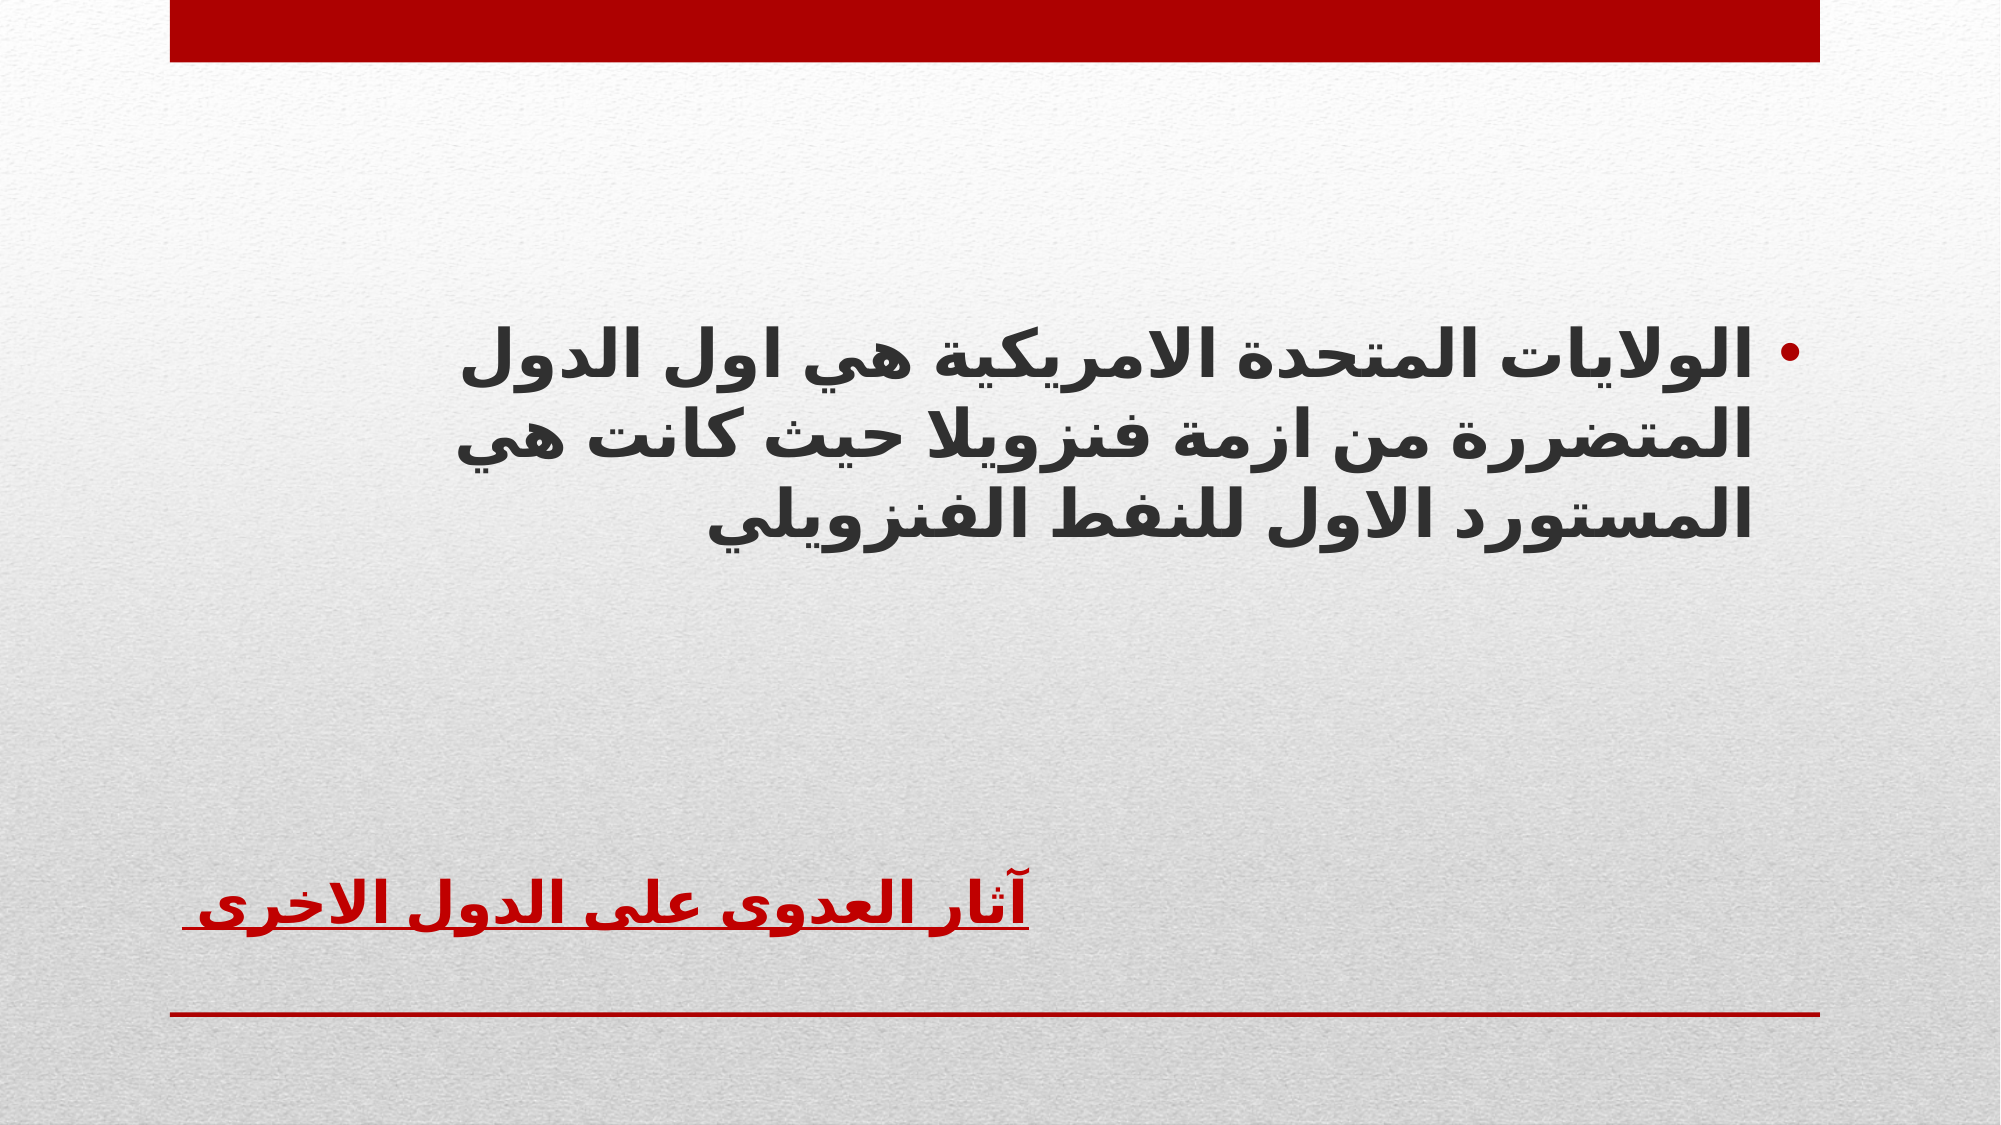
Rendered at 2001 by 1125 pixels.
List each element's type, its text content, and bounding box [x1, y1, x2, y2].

title آثار العدوى على الدول الاخرى [166, 750, 1650, 1013]
list الولايات المتحدة الامريكية هي اول الدول المتضررة من ازمة فنزويلا حيث كانت هي المستورد الاول للنفط الفنزويلي [166, 112, 1817, 750]
